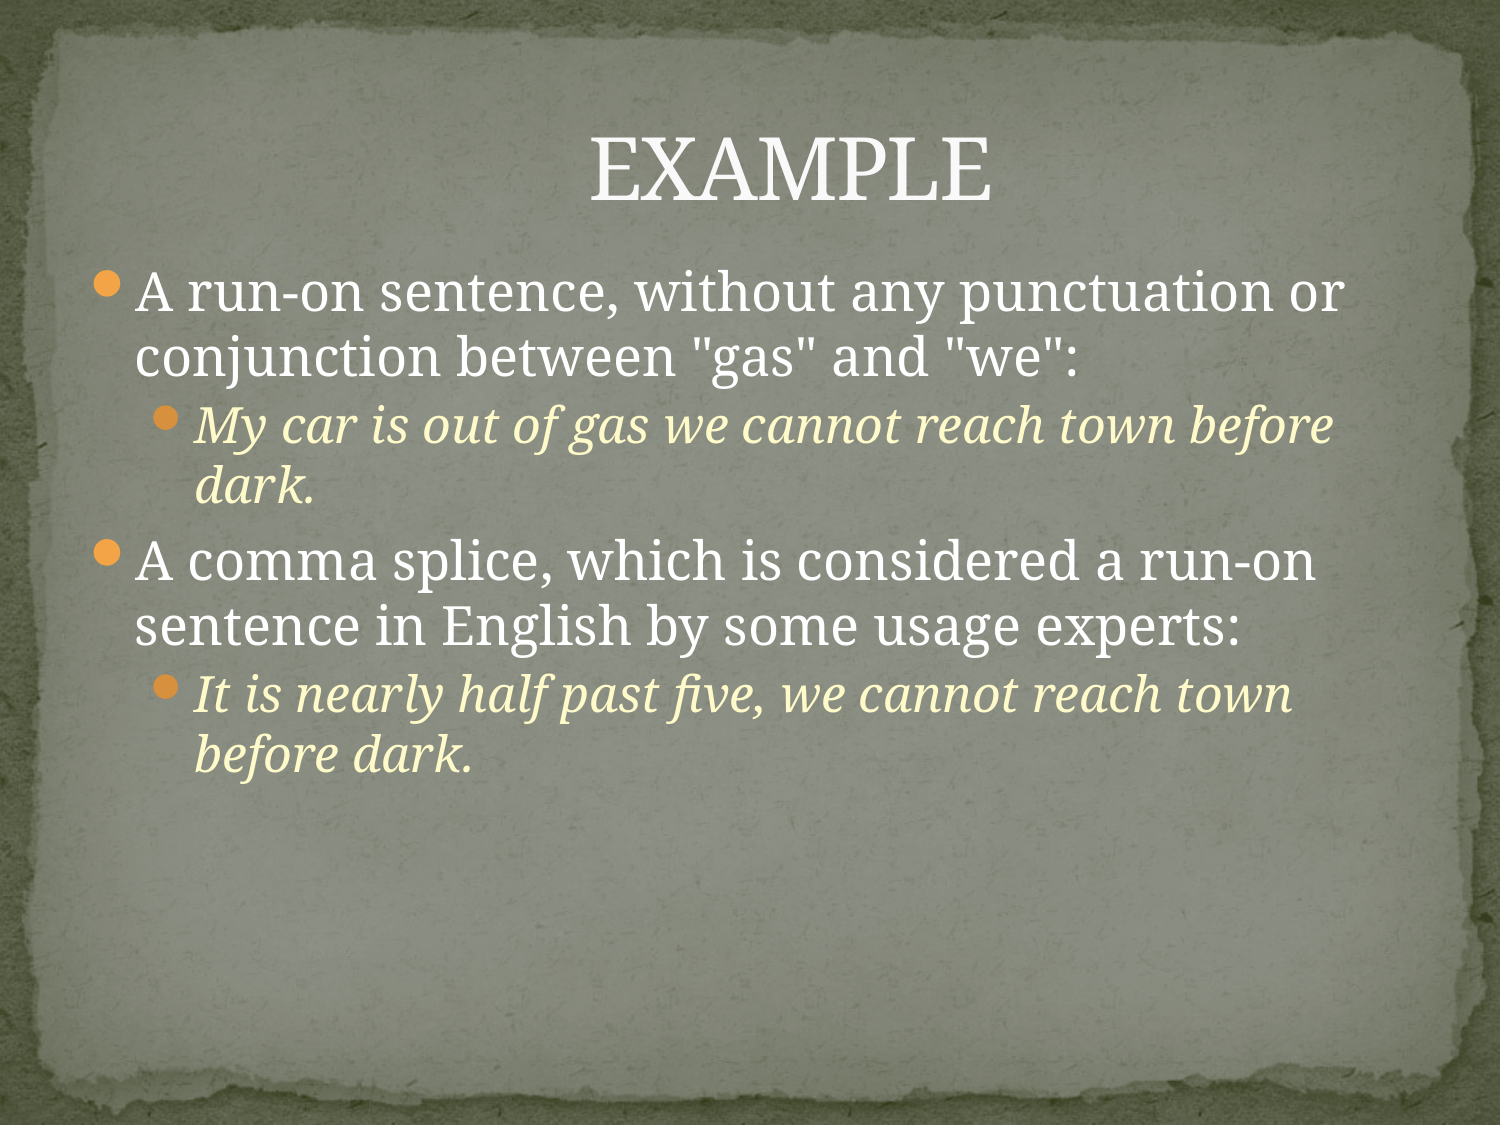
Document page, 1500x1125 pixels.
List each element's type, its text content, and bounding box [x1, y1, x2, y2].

list A run-on sentence, without any punctuation or conjunction between "gas" and "we": My car is out of gas we cannot reach town before dark. A comma splice, which is considered a run-on sentence in English by some usage experts: It is nearly half past five, we cannot reach town before dark. [75, 249, 1425, 1000]
title EXAMPLE [74, 24, 1425, 225]
